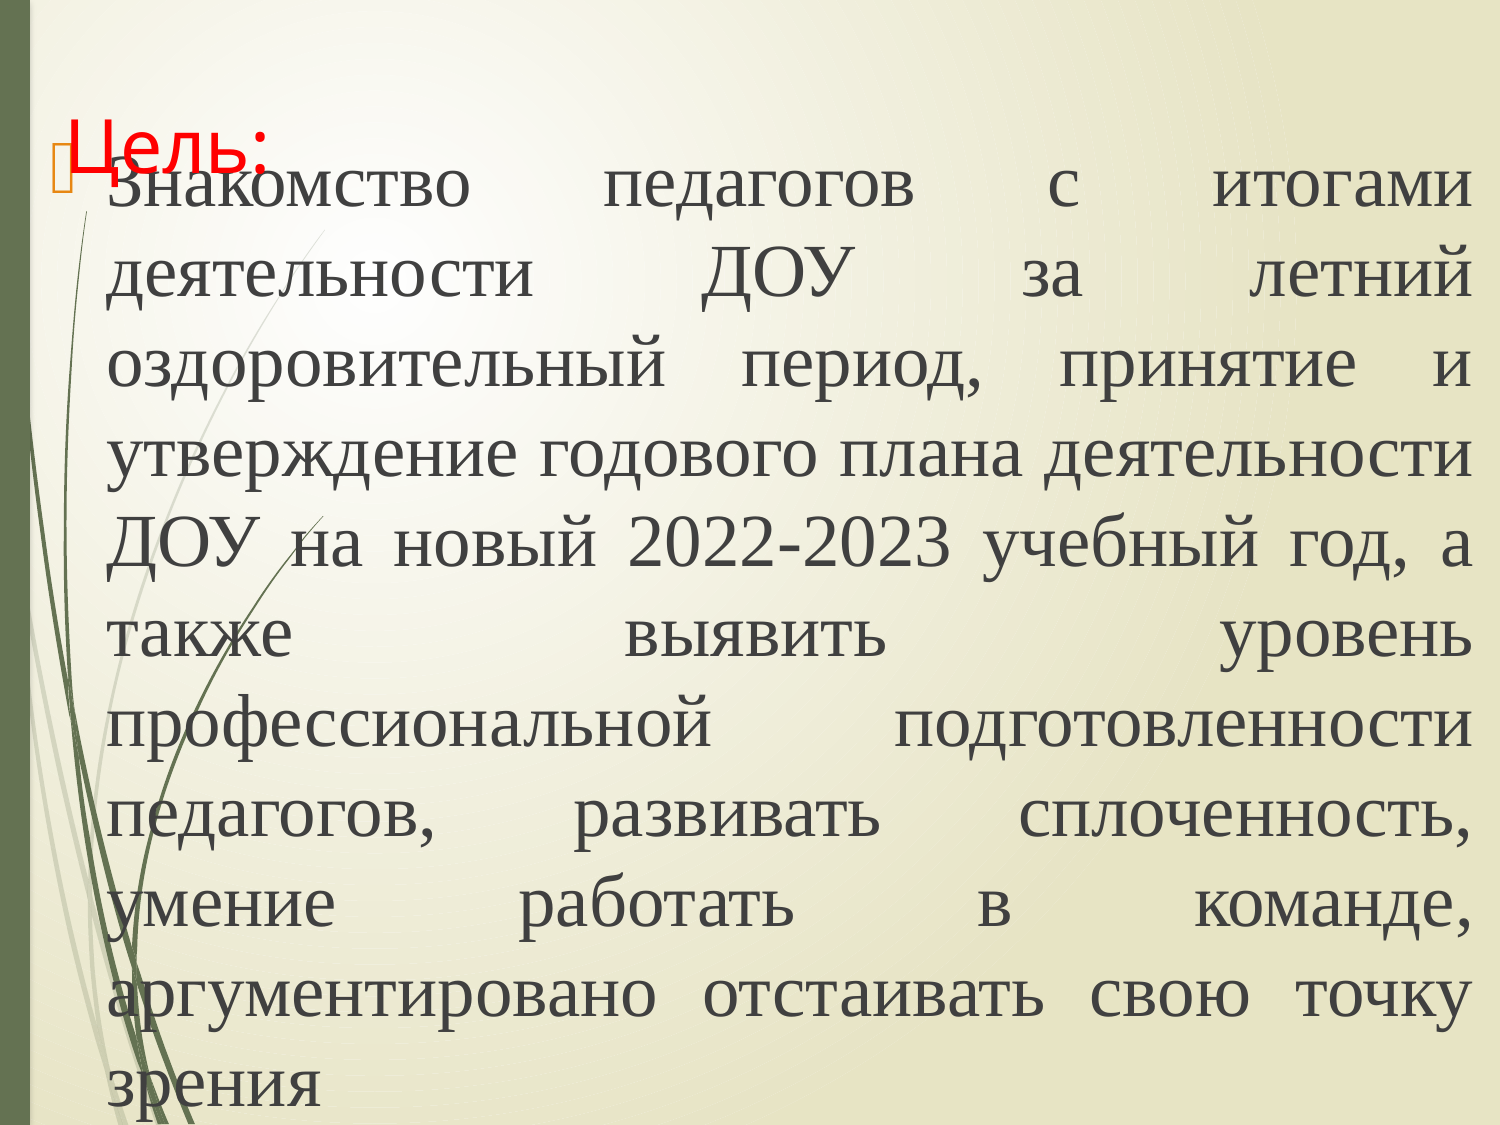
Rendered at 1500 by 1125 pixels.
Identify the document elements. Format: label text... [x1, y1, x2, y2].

subtitle Знакомство педагогов с итогами деятельности ДОУ за летний оздоровительный период, принятие и утверждение годового плана деятельности ДОУ на новый 2022-2023 учебный год, а также выявить уровень профессиональной подготовленности педагогов, развивать сплоченность, умение работать в команде, аргументировано отстаивать свою точку зрения [50, 202, 1475, 1081]
title Цель: [50, 85, 1475, 202]
